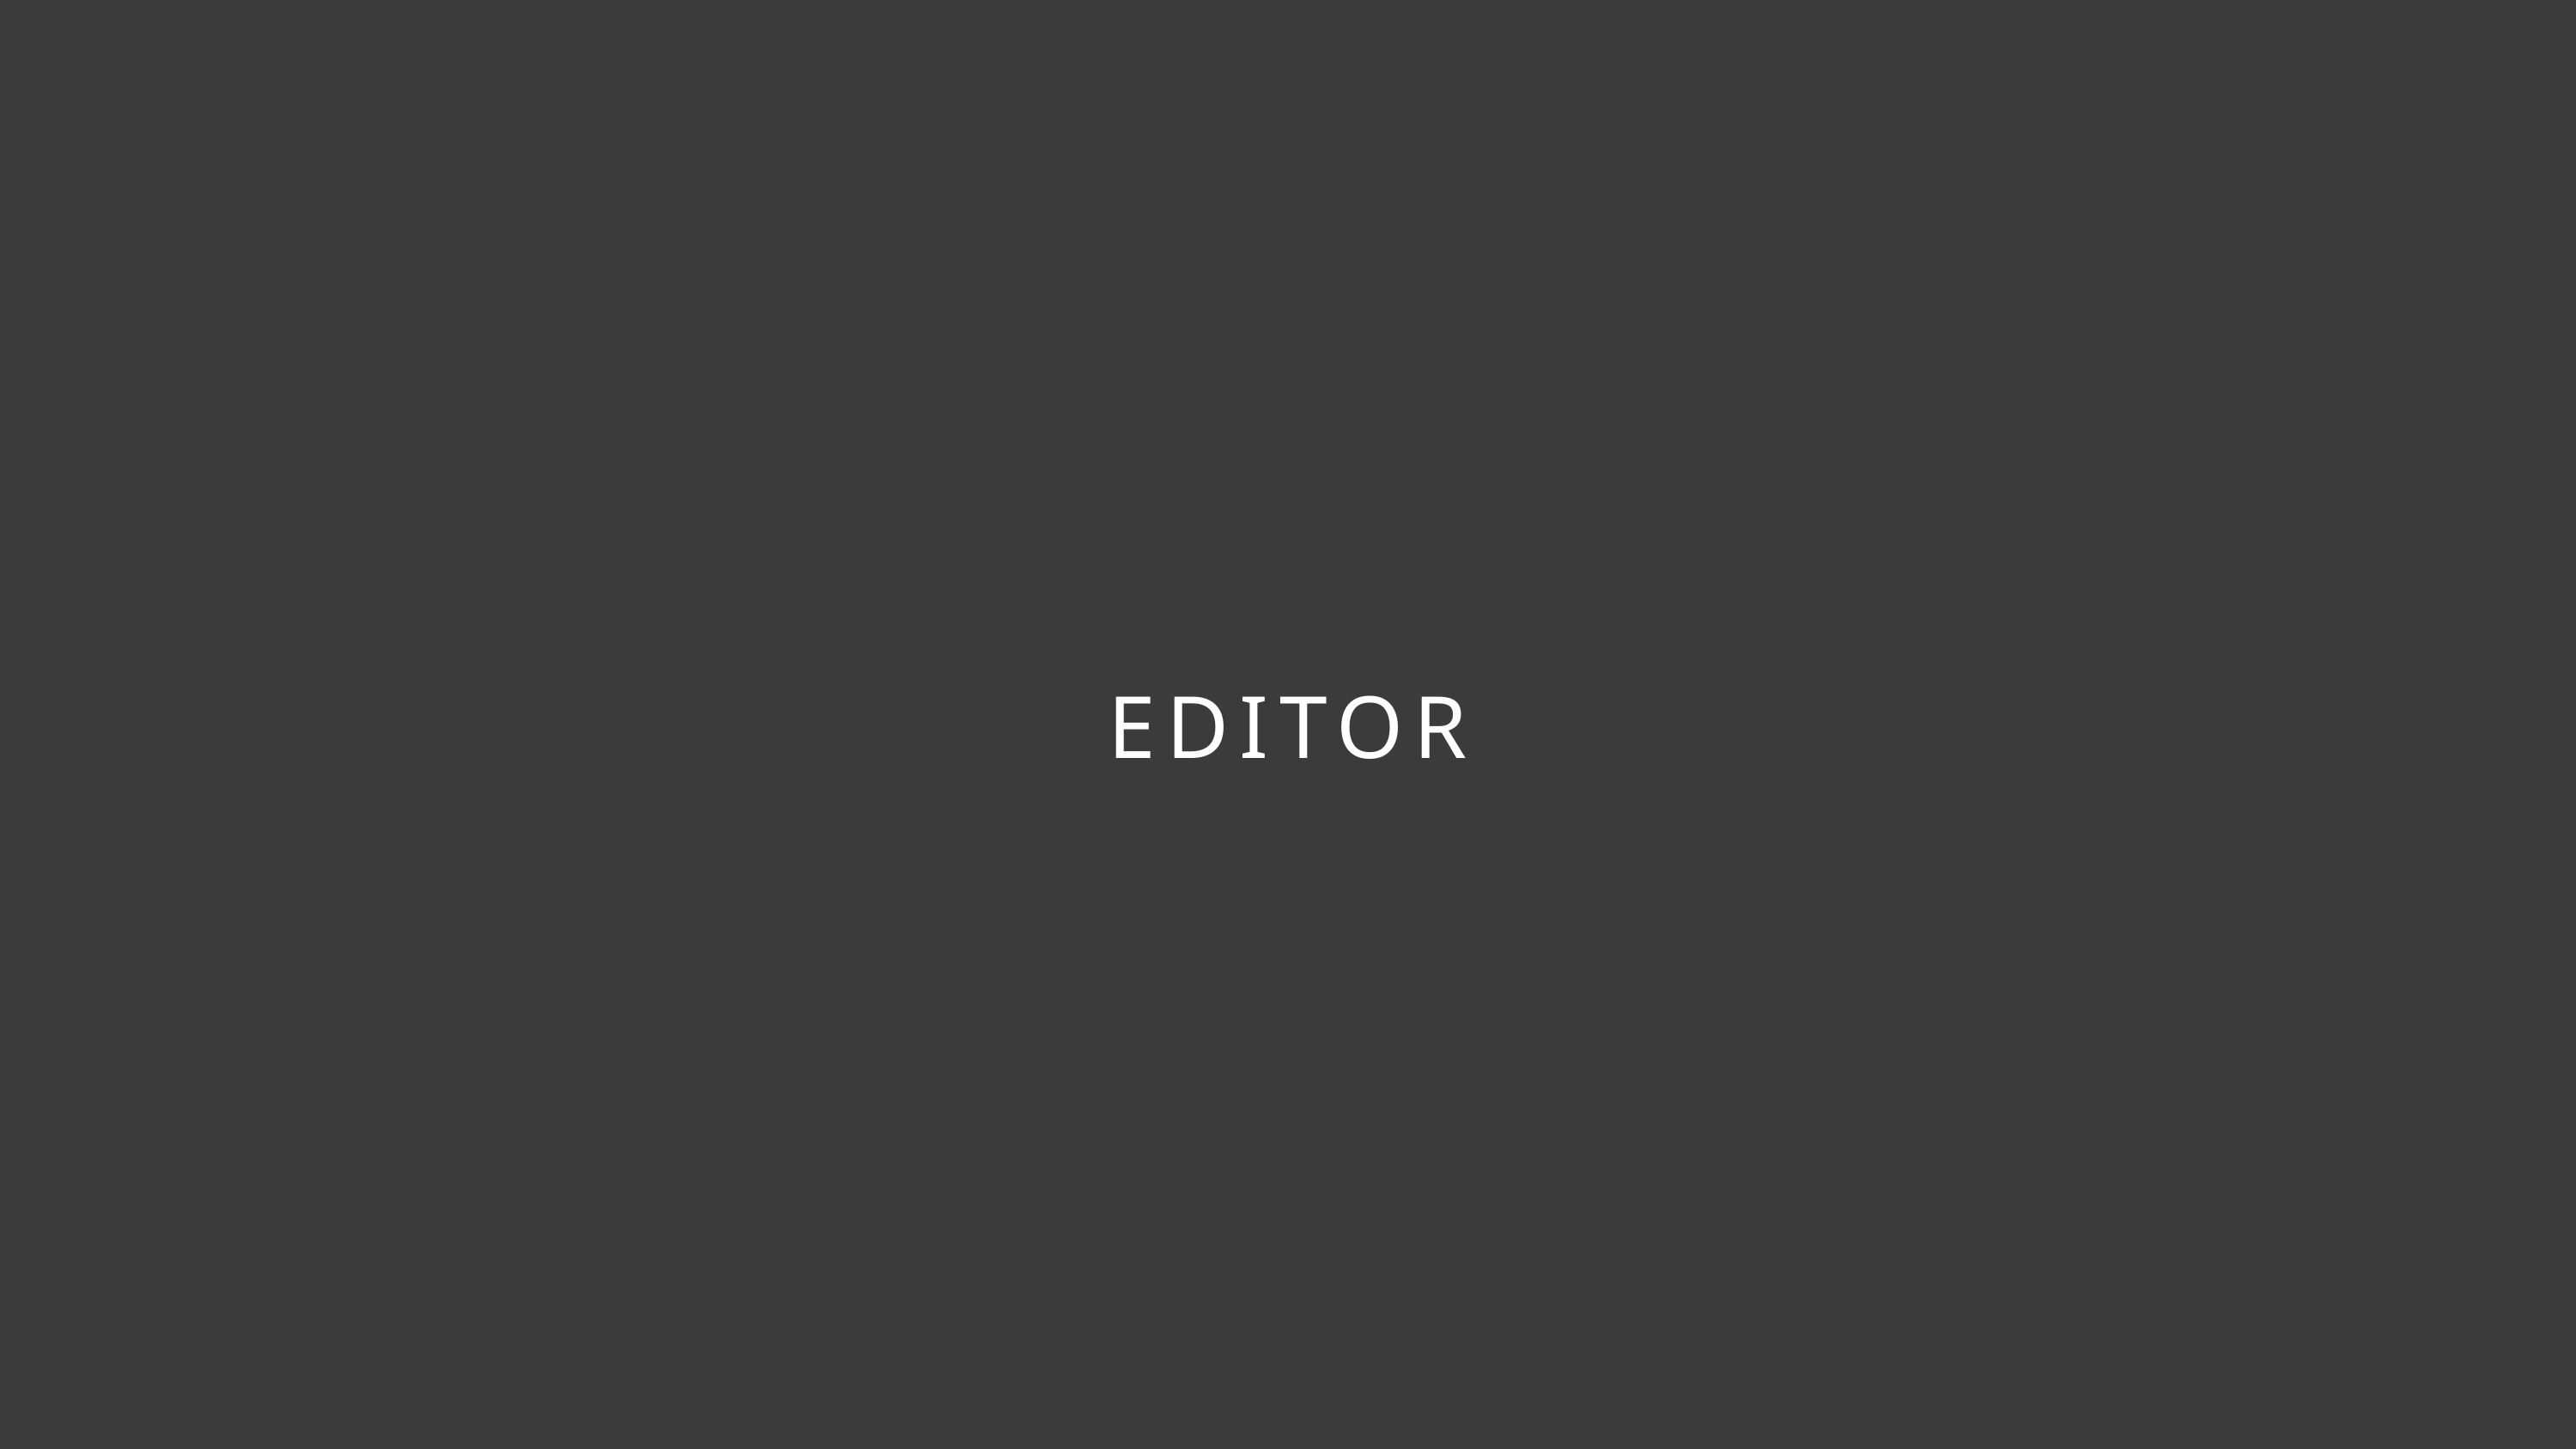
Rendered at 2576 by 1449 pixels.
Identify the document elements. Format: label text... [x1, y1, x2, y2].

title EDITOR [129, 652, 2447, 796]
